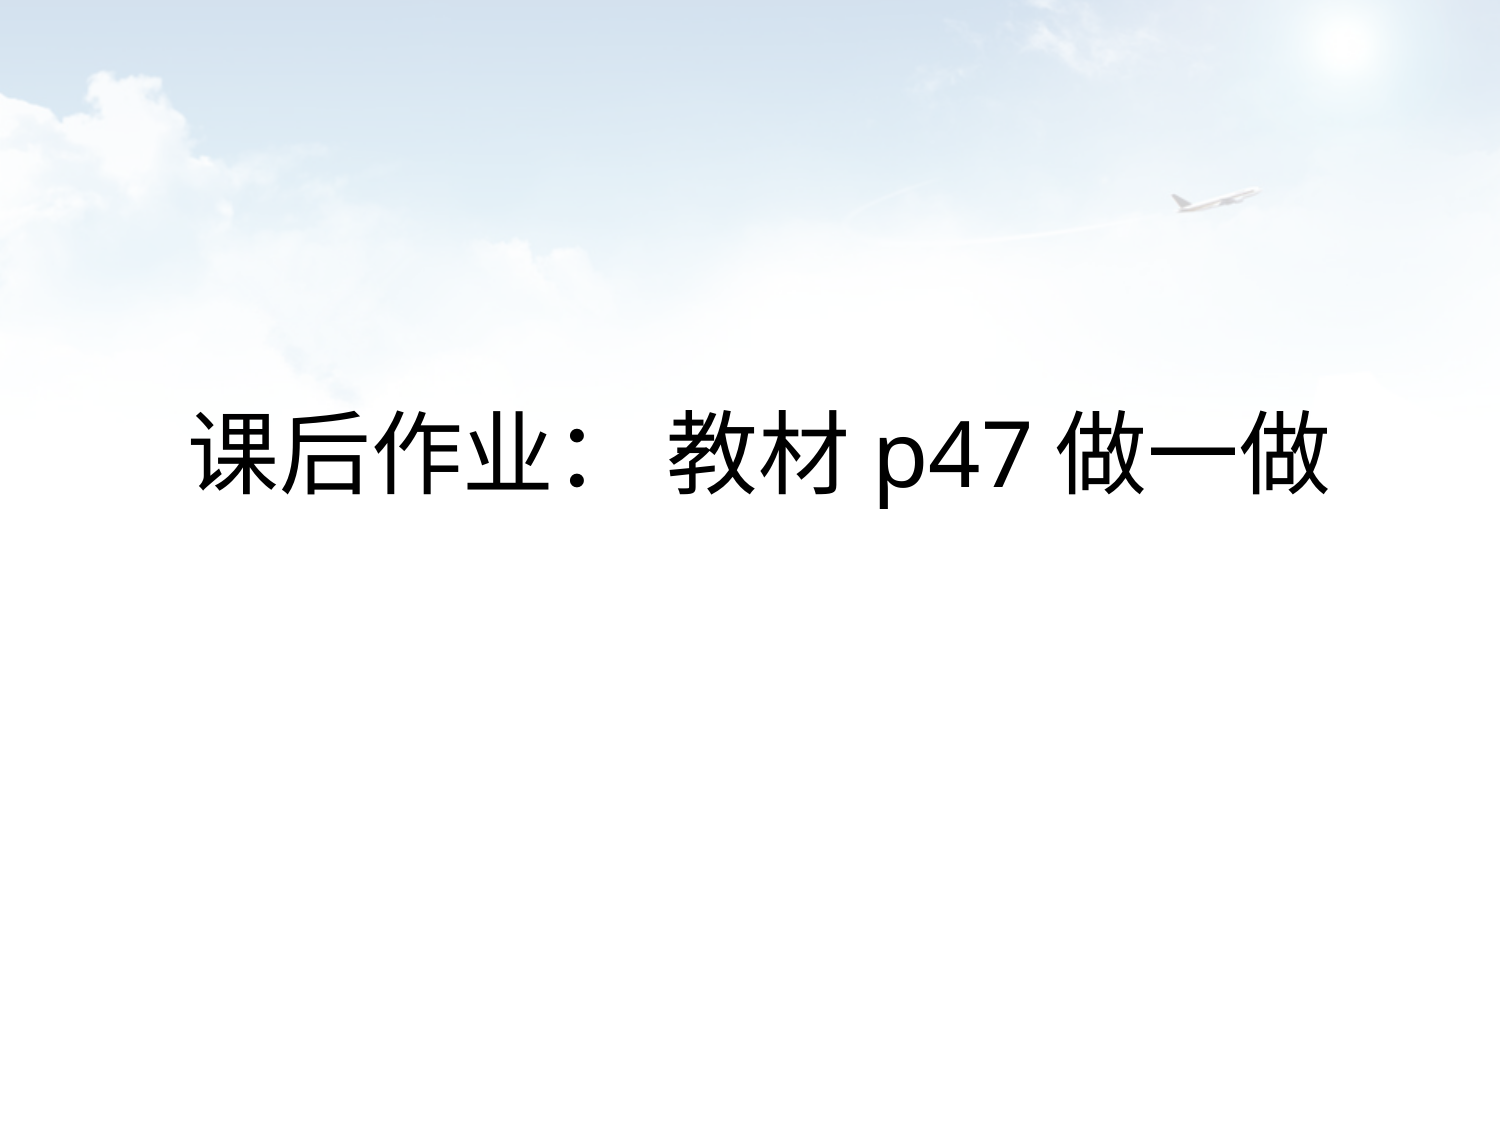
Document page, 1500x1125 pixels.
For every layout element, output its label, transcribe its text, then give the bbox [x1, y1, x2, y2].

text_box 课后作业： 教材p47做一做 [172, 388, 1378, 514]
